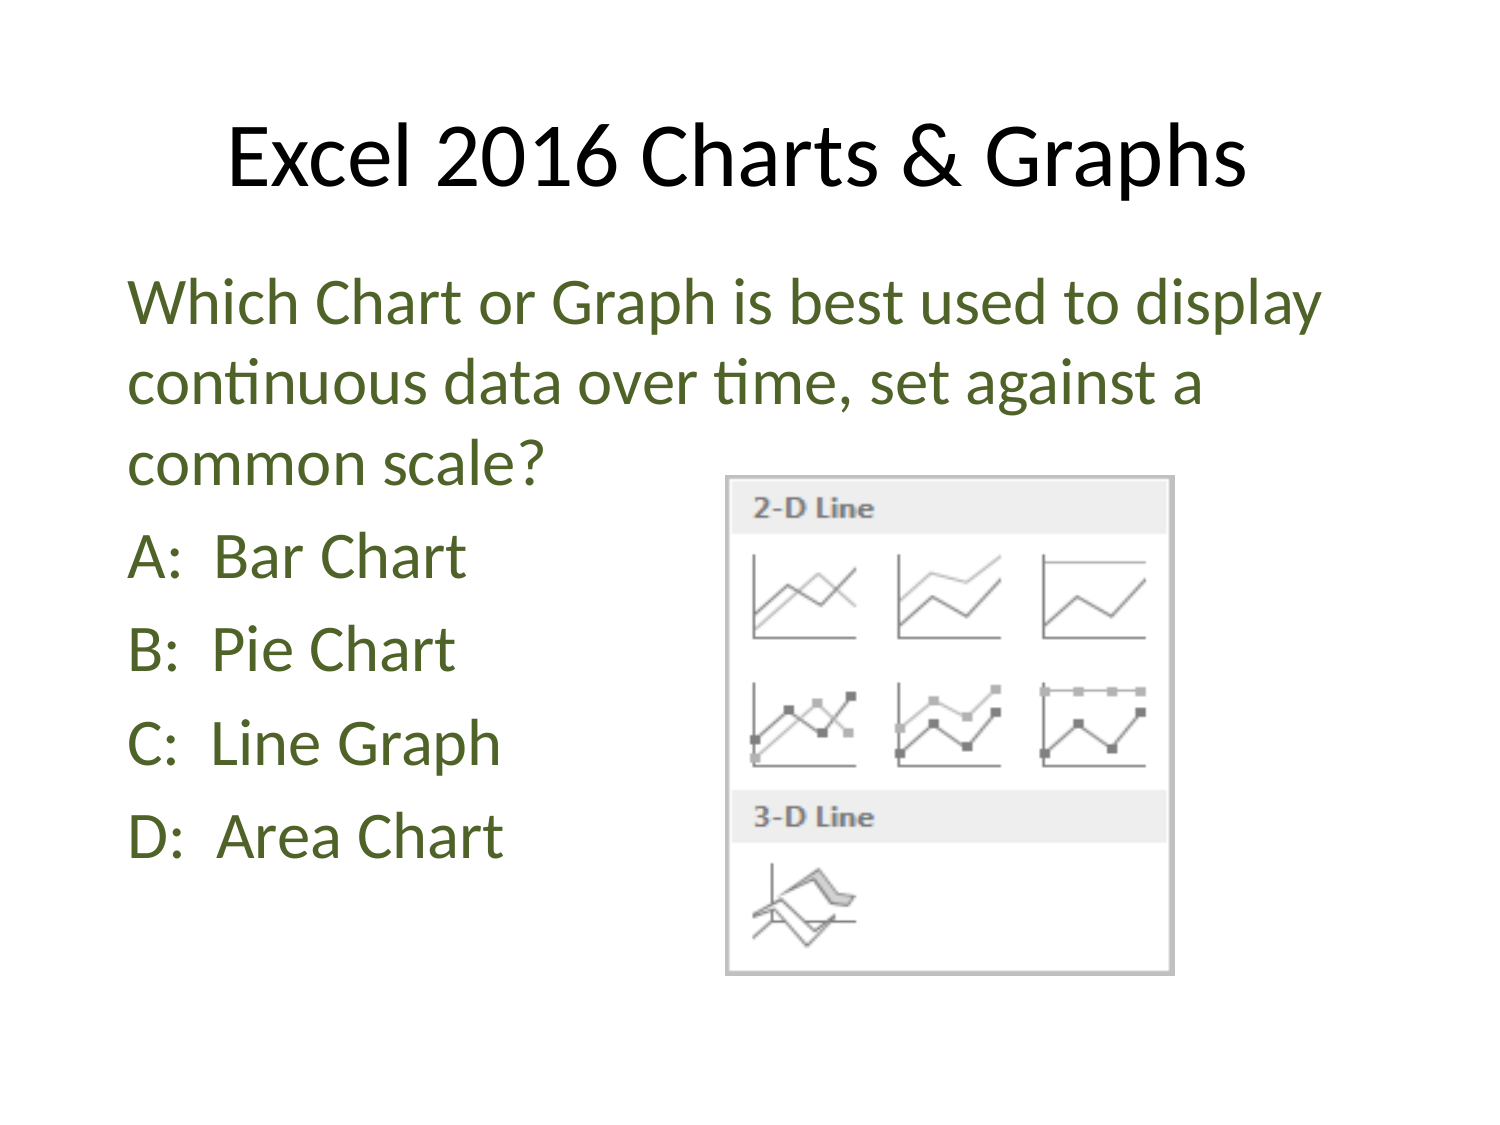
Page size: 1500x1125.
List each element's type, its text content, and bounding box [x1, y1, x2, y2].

subtitle Which Chart or Graph is best used to display continuous data over time, set against a common scale? A: Bar Chart B: Pie Chart C: Line Graph D: Area Chart [112, 250, 1463, 976]
picture [724, 475, 1176, 976]
title Excel 2016 Charts & Graphs [100, 62, 1376, 238]
